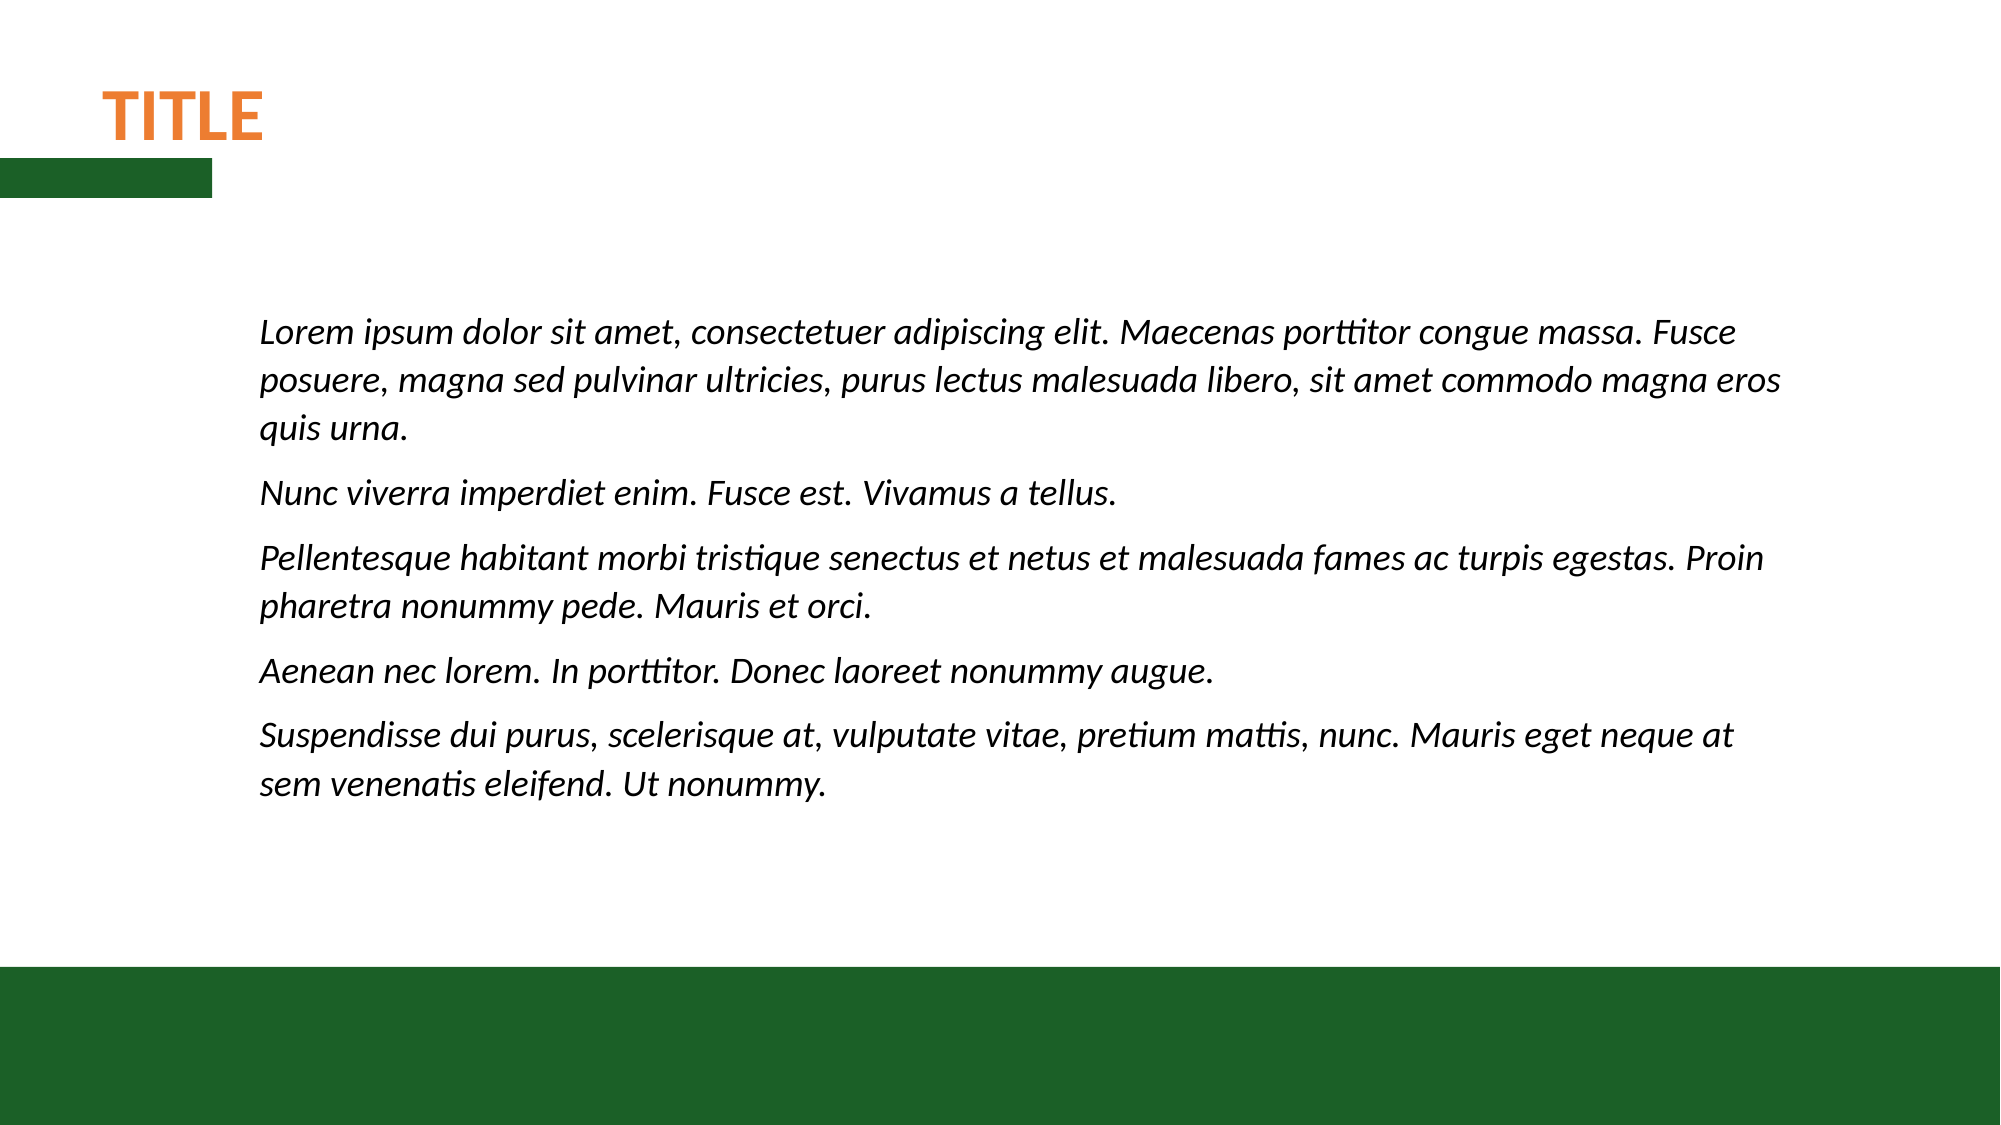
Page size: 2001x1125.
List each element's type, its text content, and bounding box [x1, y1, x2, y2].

text_box [0, 966, 2000, 1125]
text_box TITLE [87, 57, 428, 163]
text_box Lorem ipsum dolor sit amet, consectetuer adipiscing elit. Maecenas porttitor congue massa. Fusce posuere, magna sed pulvinar ultricies, purus lectus malesuada libero, sit amet commodo magna eros quis urna. Nunc viverra imperdiet enim. Fusce est. Vivamus a tellus. Pellentesque habitant morbi tristique senectus et netus et malesuada fames ac turpis egestas. Proin pharetra nonummy pede. Mauris et orci. Aenean nec lorem. In porttitor. Donec laoreet nonummy augue. Suspendisse dui purus, scelerisque at, vulputate vitae, pretium mattis, nunc. Mauris eget neque at sem venenatis eleifend. Ut nonummy. [244, 296, 1818, 863]
text_box [0, 158, 213, 198]
